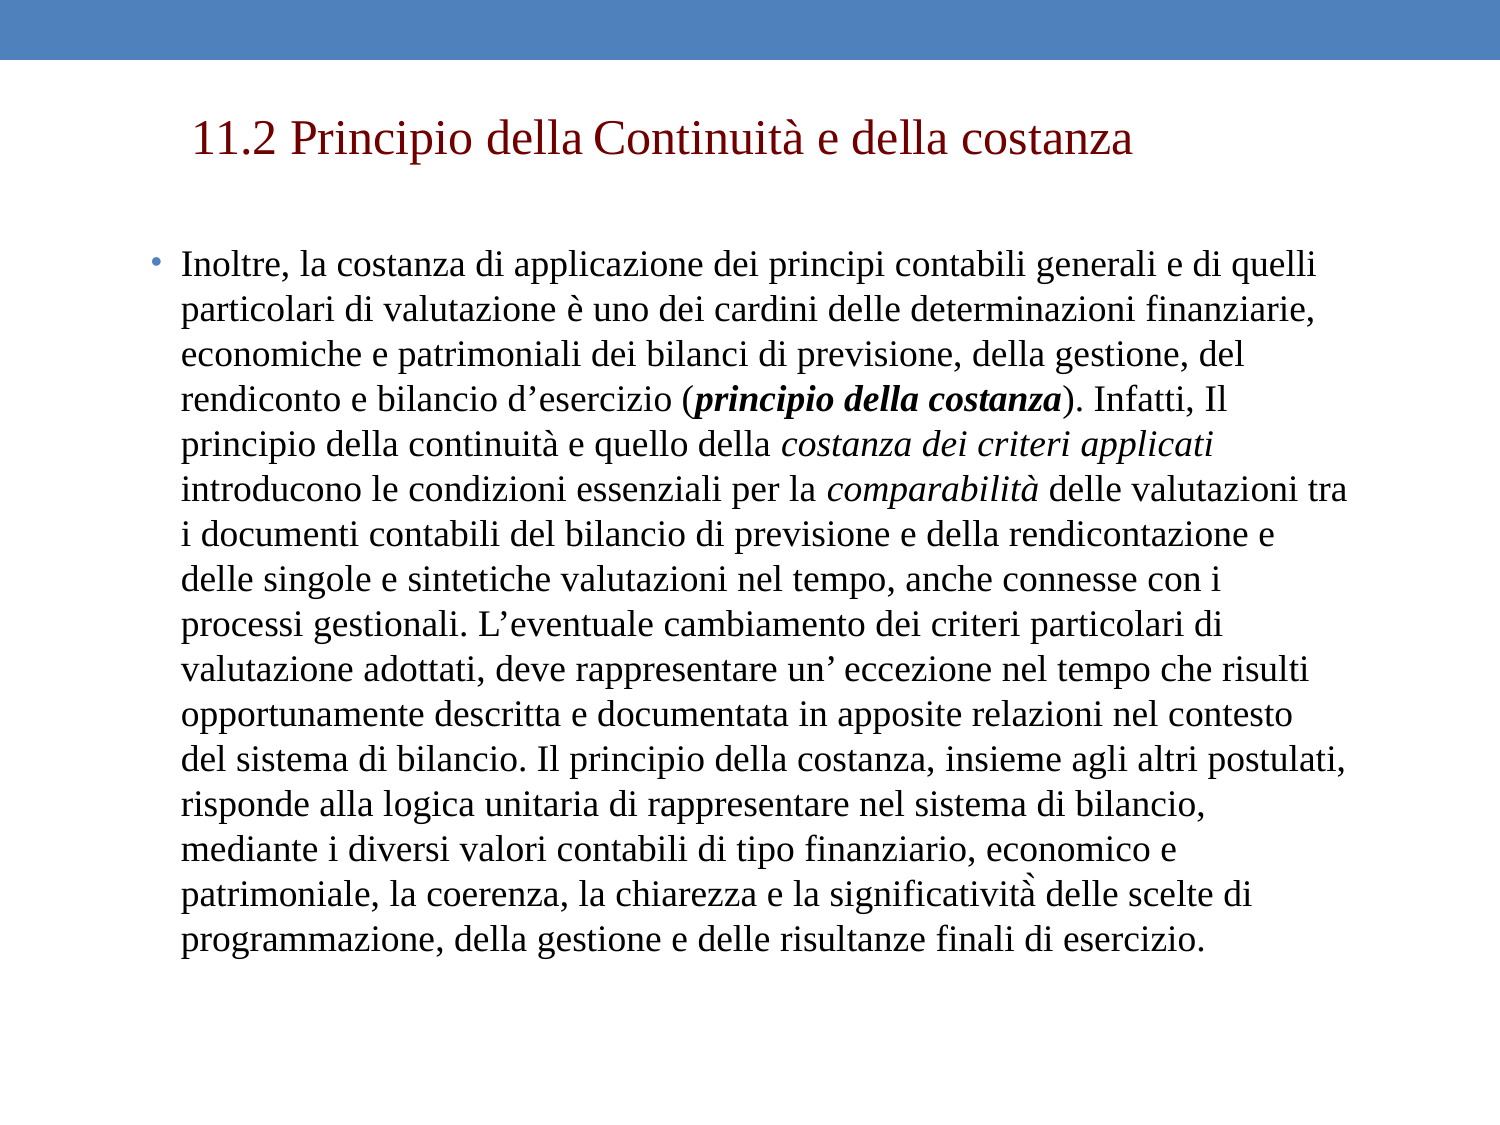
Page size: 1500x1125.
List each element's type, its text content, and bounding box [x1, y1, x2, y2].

text_box 11.2 Principio della Continuità e della costanza [177, 96, 1323, 172]
list Inoltre, la costanza di applicazione dei principi contabili generali e di quelli particolari di valutazione è uno dei cardini delle determinazioni finanziarie, economiche e patrimoniali dei bilanci di previsione, della gestione, del rendiconto e bilancio d’esercizio (principio della costanza). Infatti, Il principio della continuità e quello della costanza dei criteri applicati introducono le condizioni essenziali per la comparabilità delle valutazioni tra i documenti contabili del bilancio di previsione e della rendicontazione e delle singole e sintetiche valutazioni nel tempo, anche connesse con i processi gestionali. L’eventuale cambiamento dei criteri particolari di valutazione adottati, deve rappresentare un’ eccezione nel tempo che risulti opportunamente descritta e documentata in apposite relazioni nel contesto del sistema di bilancio. Il principio della costanza, insieme agli altri postulati, risponde alla logica unitaria di rappresentare nel sistema di bilancio, mediante i diversi valori contabili di tipo finanziario, economico e patrimoniale, la coerenza, la chiarezza e la significatività̀ delle scelte di programmazione, della gestione e delle risultanze finali di esercizio. [135, 231, 1365, 776]
